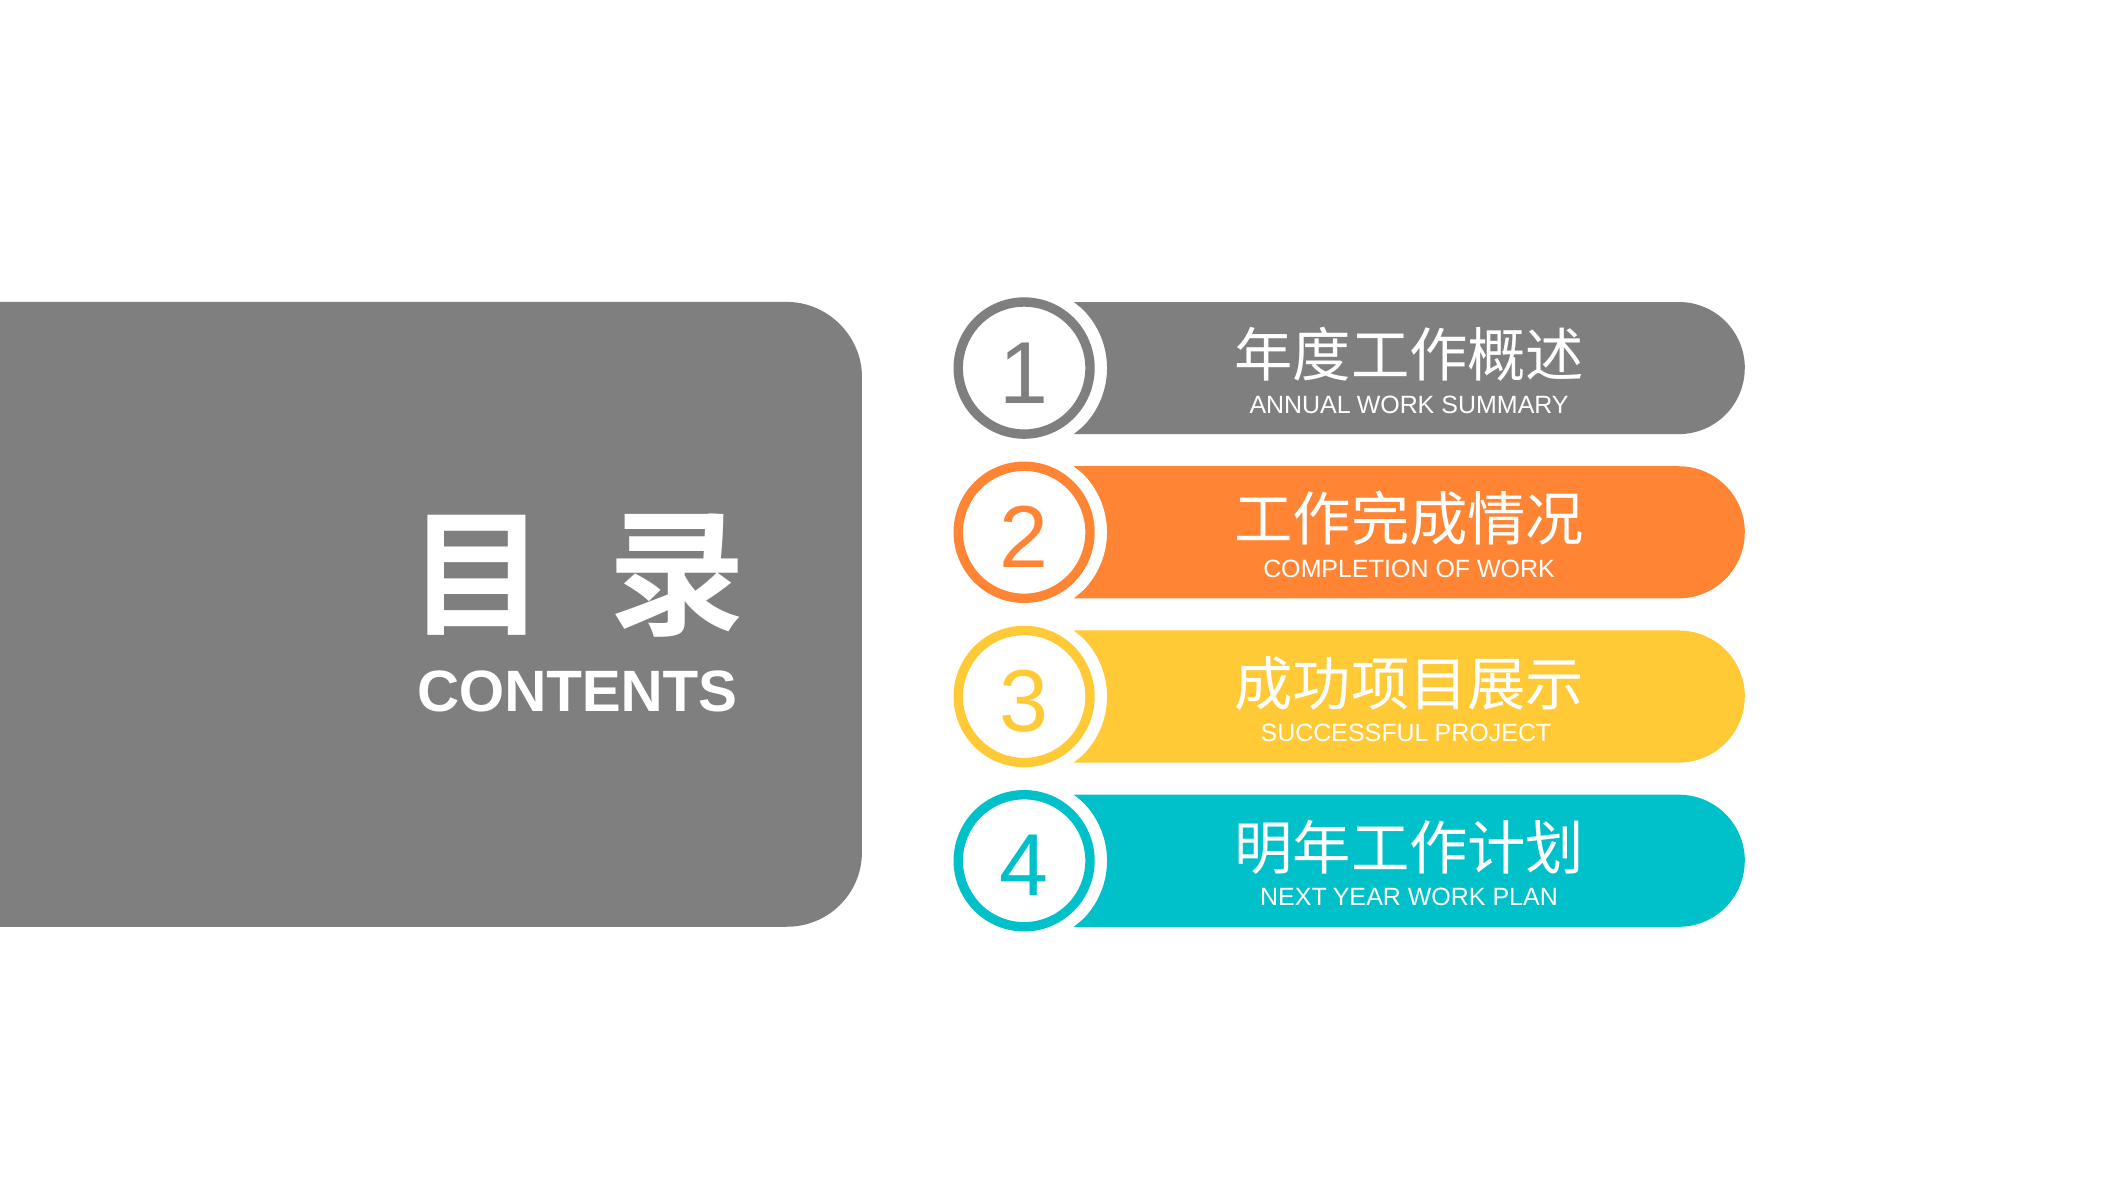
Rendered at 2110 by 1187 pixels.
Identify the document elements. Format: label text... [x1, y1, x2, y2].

text_box 4 [958, 794, 1091, 927]
text_box 2 [958, 466, 1091, 599]
text_box 目 录 [341, 486, 813, 652]
text_box 工作完成情况 COMPLETION OF WORK [1073, 466, 1745, 599]
text_box [0, 301, 862, 927]
text_box 1 [958, 302, 1091, 435]
text_box 成功项目展示 SUCCESSFUL PROJECT [1073, 630, 1745, 763]
text_box 明年工作计划 NEXT YEAR WORK PLAN [1073, 794, 1745, 927]
text_box 年度工作概述 ANNUAL WORK SUMMARY [1073, 302, 1745, 435]
text_box 3 [958, 630, 1091, 763]
text_box CONTENTS [343, 652, 811, 723]
